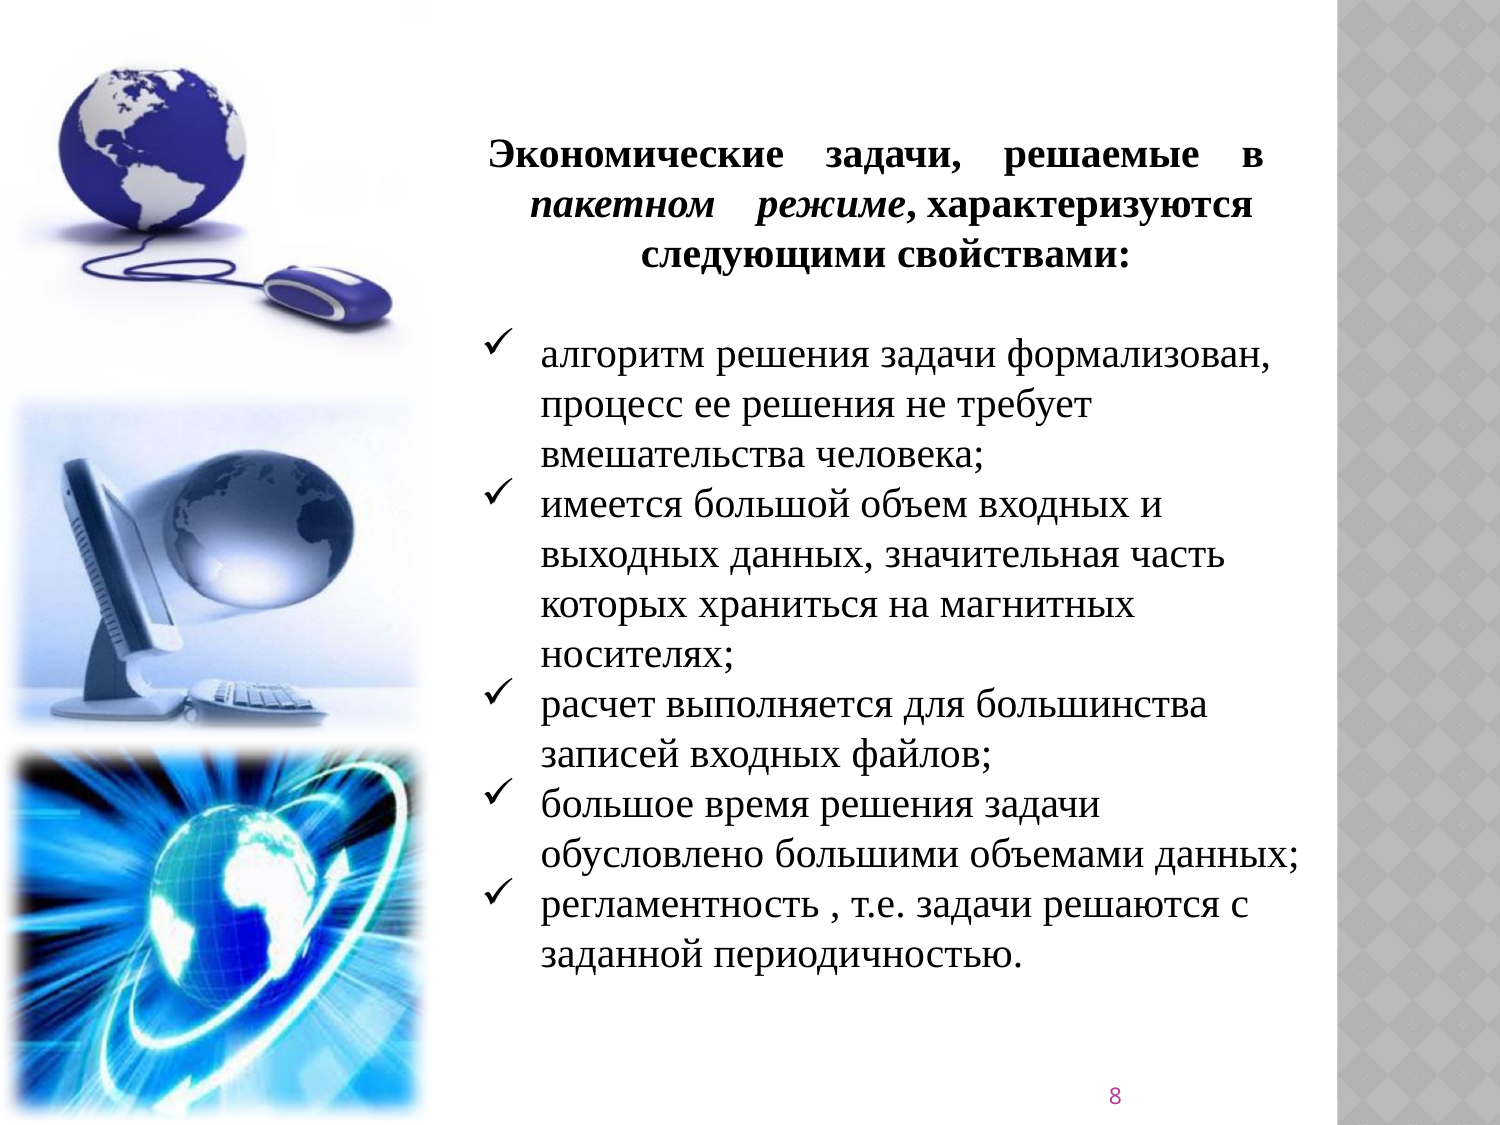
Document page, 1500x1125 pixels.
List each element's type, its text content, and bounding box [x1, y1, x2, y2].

slide_number 8 [1025, 1075, 1122, 1113]
text_box Экономические задачи, решаемые в пакетном режиме, характеризуются следующими свойствами: алгоритм решения задачи формализован, процесс ее решения не требует вмешательства человека; имеется большой объем входных и выходных данных, значительная часть которых храниться на магнитных носителях; расчет выполняется для большинства записей входных файлов; большое время решения задачи обусловлено большими объемами данных; регламентность , т.е. задачи решаются с заданной периодичностью. [466, 118, 1317, 984]
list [0, 0, 432, 384]
picture [0, 384, 432, 1125]
